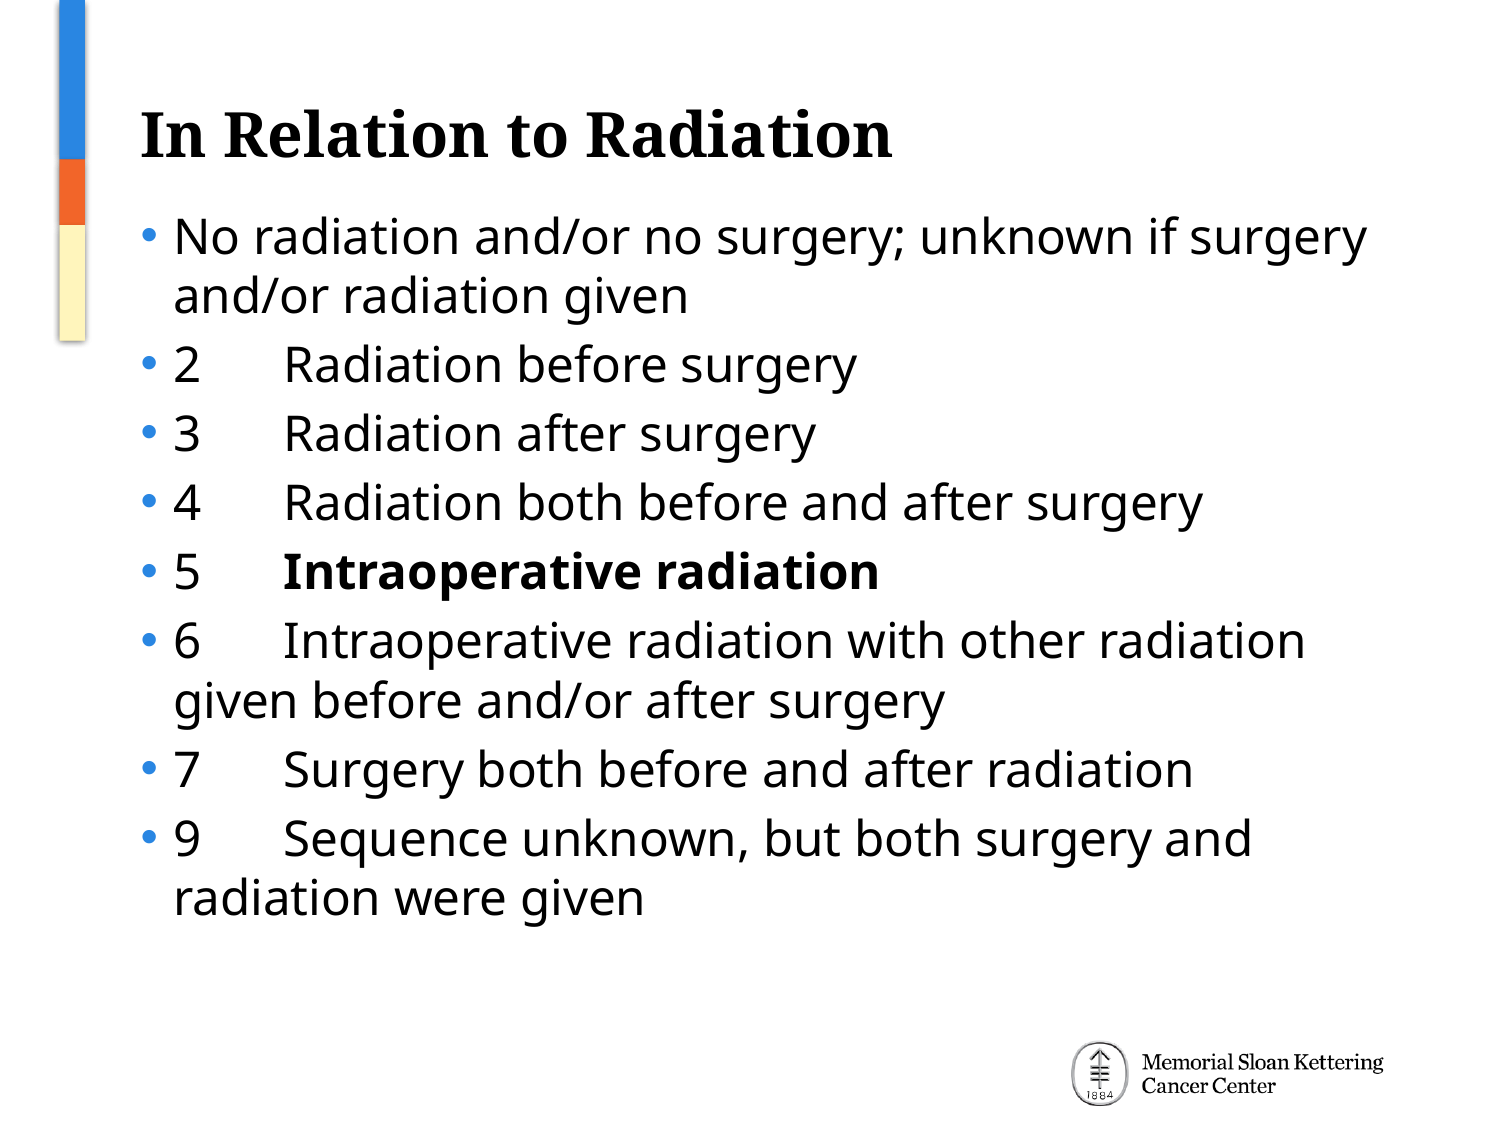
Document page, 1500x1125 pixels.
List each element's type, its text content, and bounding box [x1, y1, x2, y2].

list No radiation and/or no surgery; unknown if surgery and/or radiation given 2 Radiation before surgery 3 Radiation after surgery 4 Radiation both before and after surgery 5 Intraoperative radiation 6 Intraoperative radiation with other radiation given before and/or after surgery 7 Surgery both before and after radiation 9 Sequence unknown, but both surgery and radiation were given [125, 197, 1386, 940]
title In Relation to Radiation [125, 48, 1386, 178]
